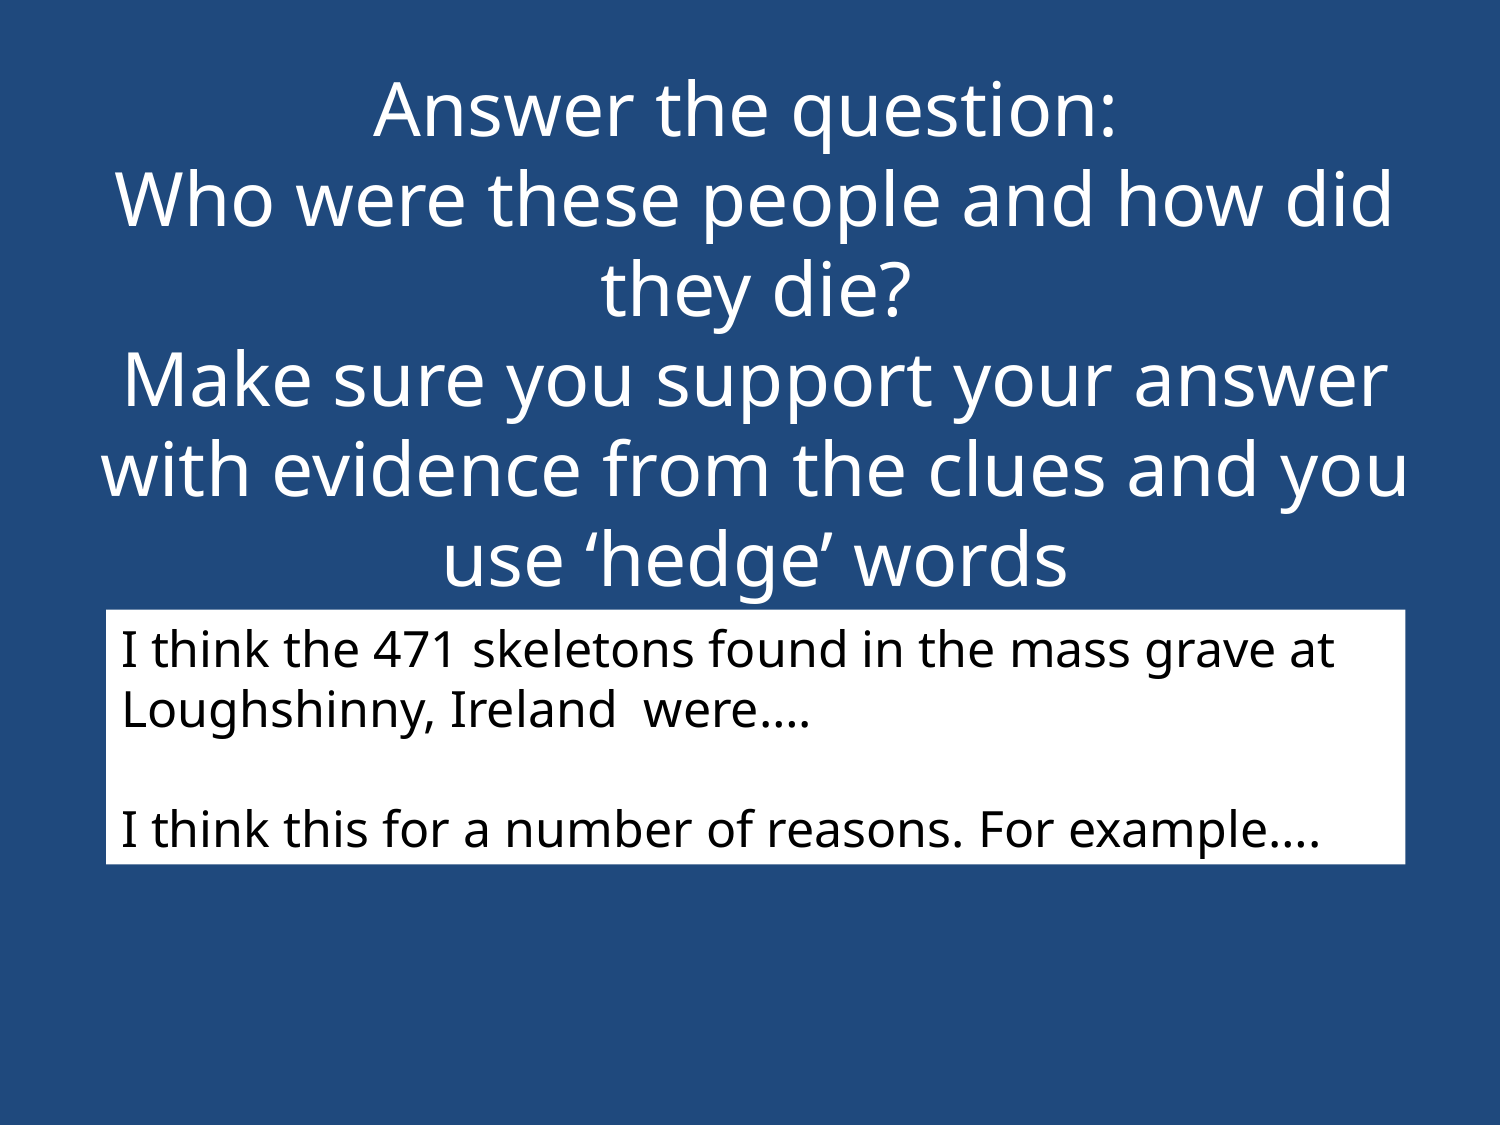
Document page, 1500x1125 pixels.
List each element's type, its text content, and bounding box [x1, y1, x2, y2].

text_box Answer the question: Who were these people and how did they die? Make sure you support your answer with evidence from the clues and you use ‘hedge’ words [41, 54, 1471, 610]
text_box I think the 471 skeletons found in the mass grave at Loughshinny, Ireland were…. I think this for a number of reasons. For example…. [106, 609, 1406, 865]
